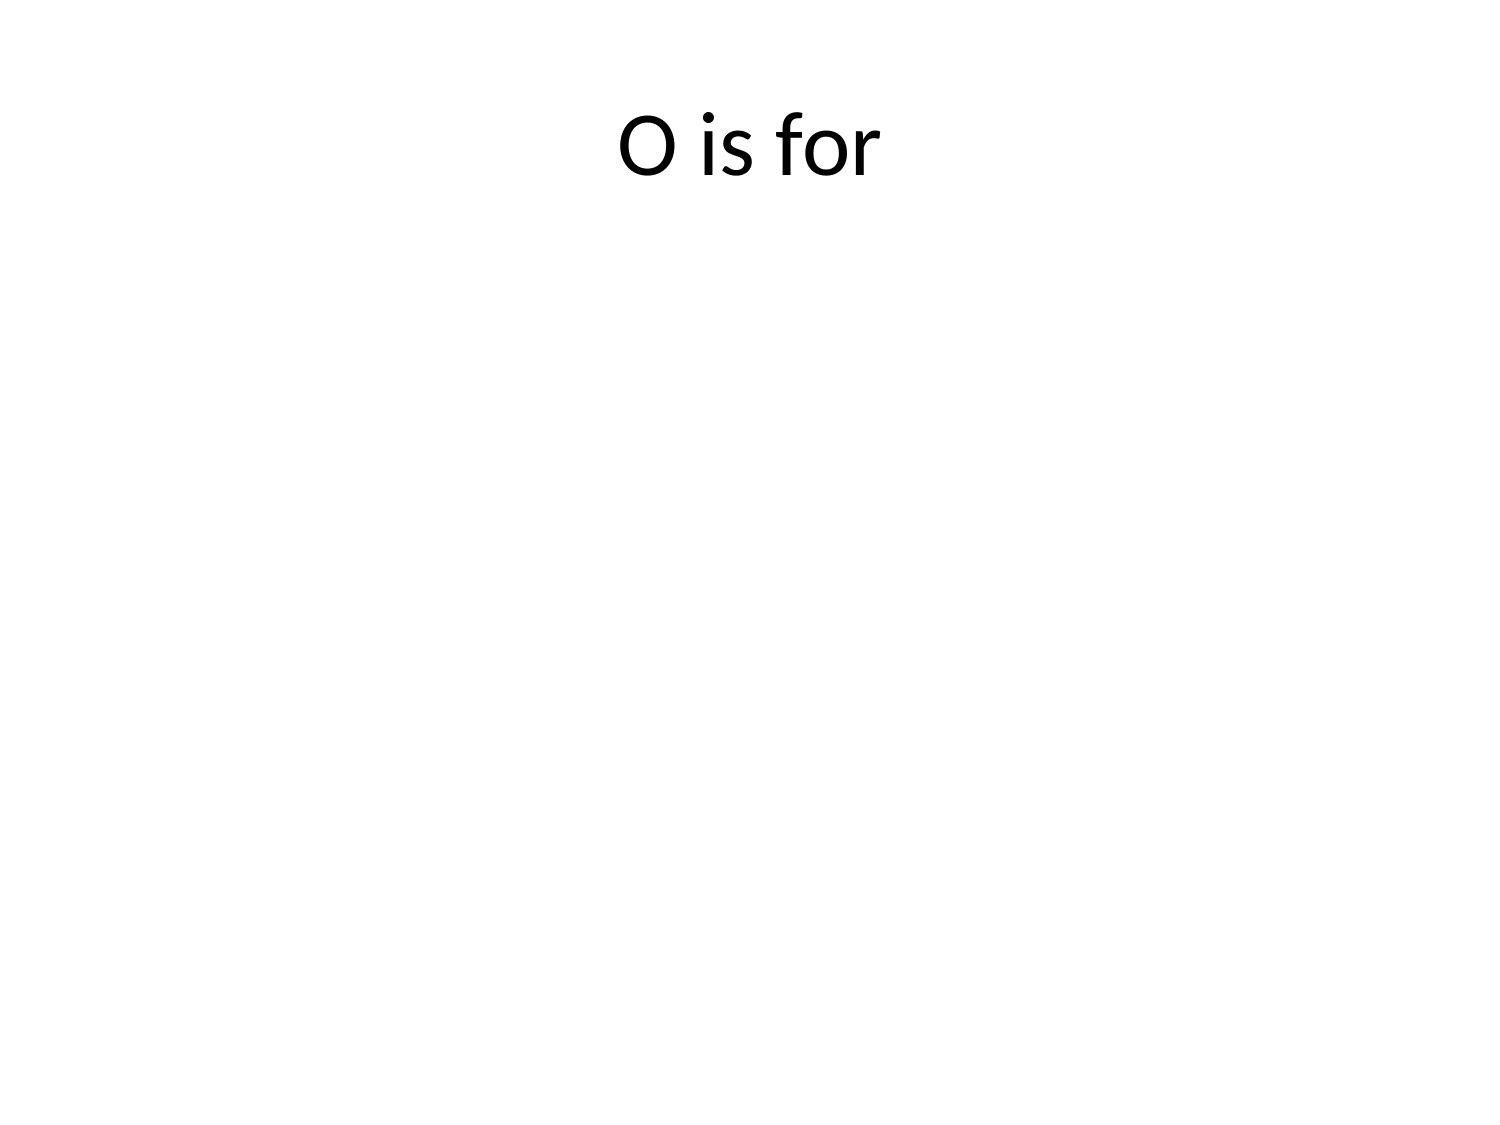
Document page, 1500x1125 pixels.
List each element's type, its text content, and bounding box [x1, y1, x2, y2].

title O is for [75, 45, 1425, 233]
